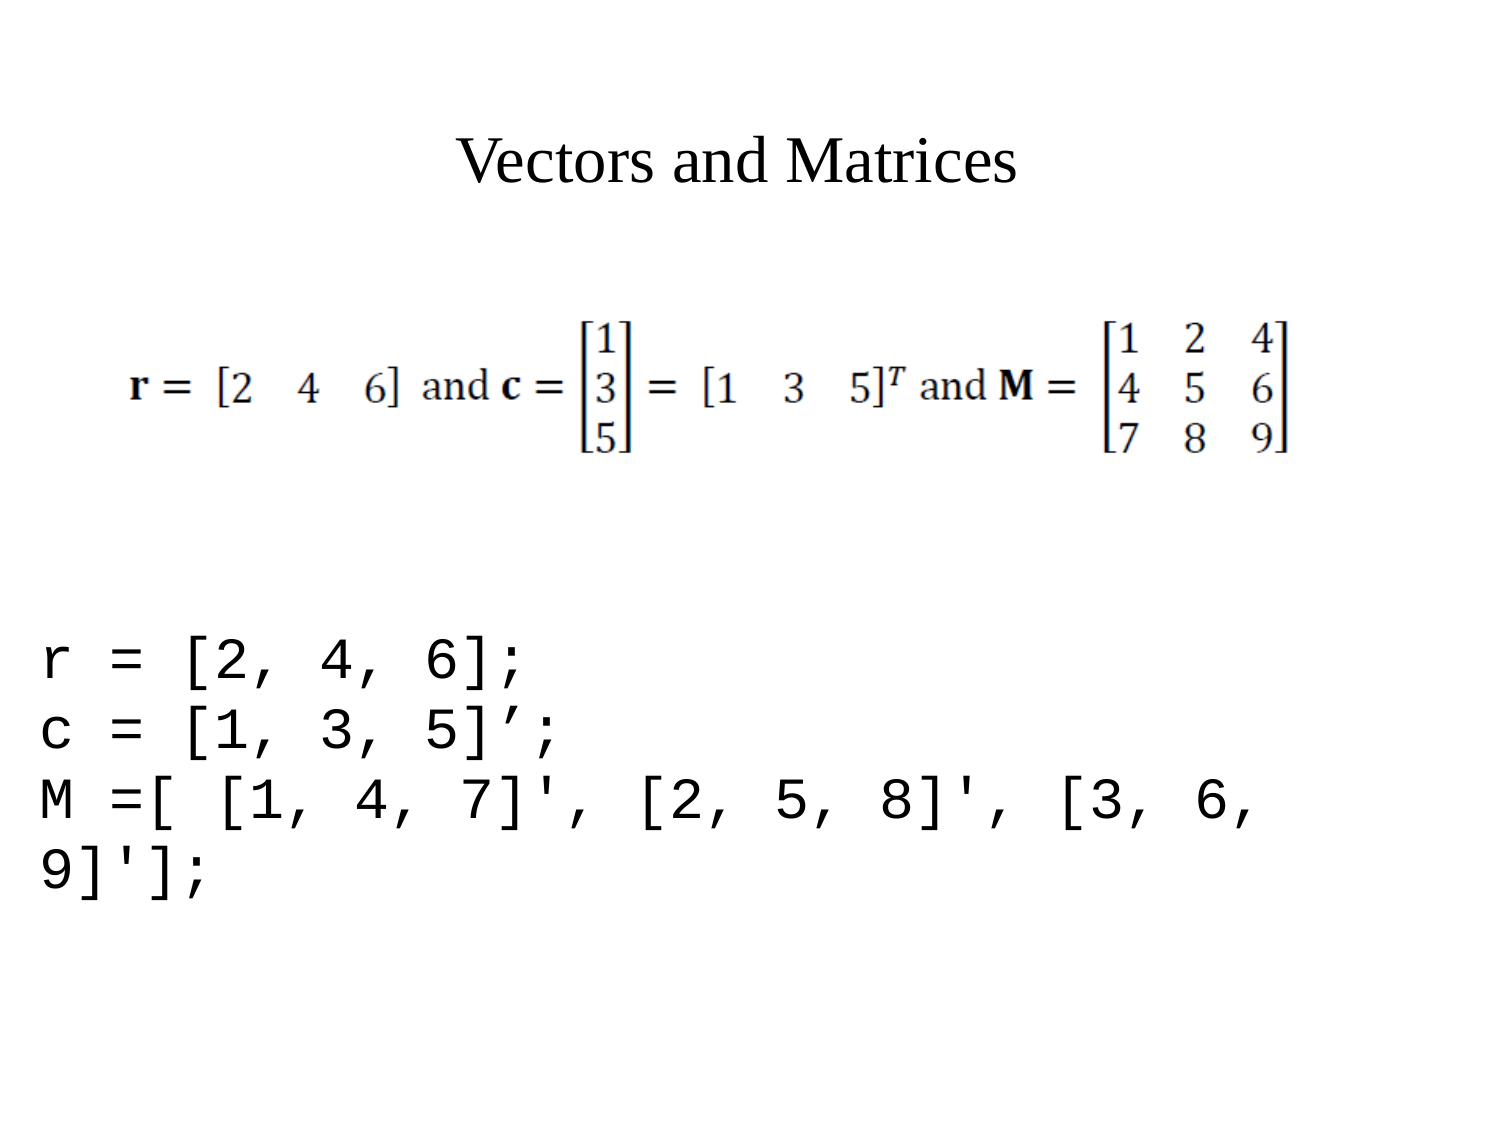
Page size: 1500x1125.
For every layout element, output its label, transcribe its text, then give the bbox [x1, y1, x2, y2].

picture [62, 287, 1313, 476]
text_box r = [2, 4, 6]; c = [1, 3, 5]’; M =[ [1, 4, 7]', [2, 5, 8]', [3, 6, 9]']; [24, 612, 1488, 908]
title Vectors and Matrices [62, 87, 1413, 225]
